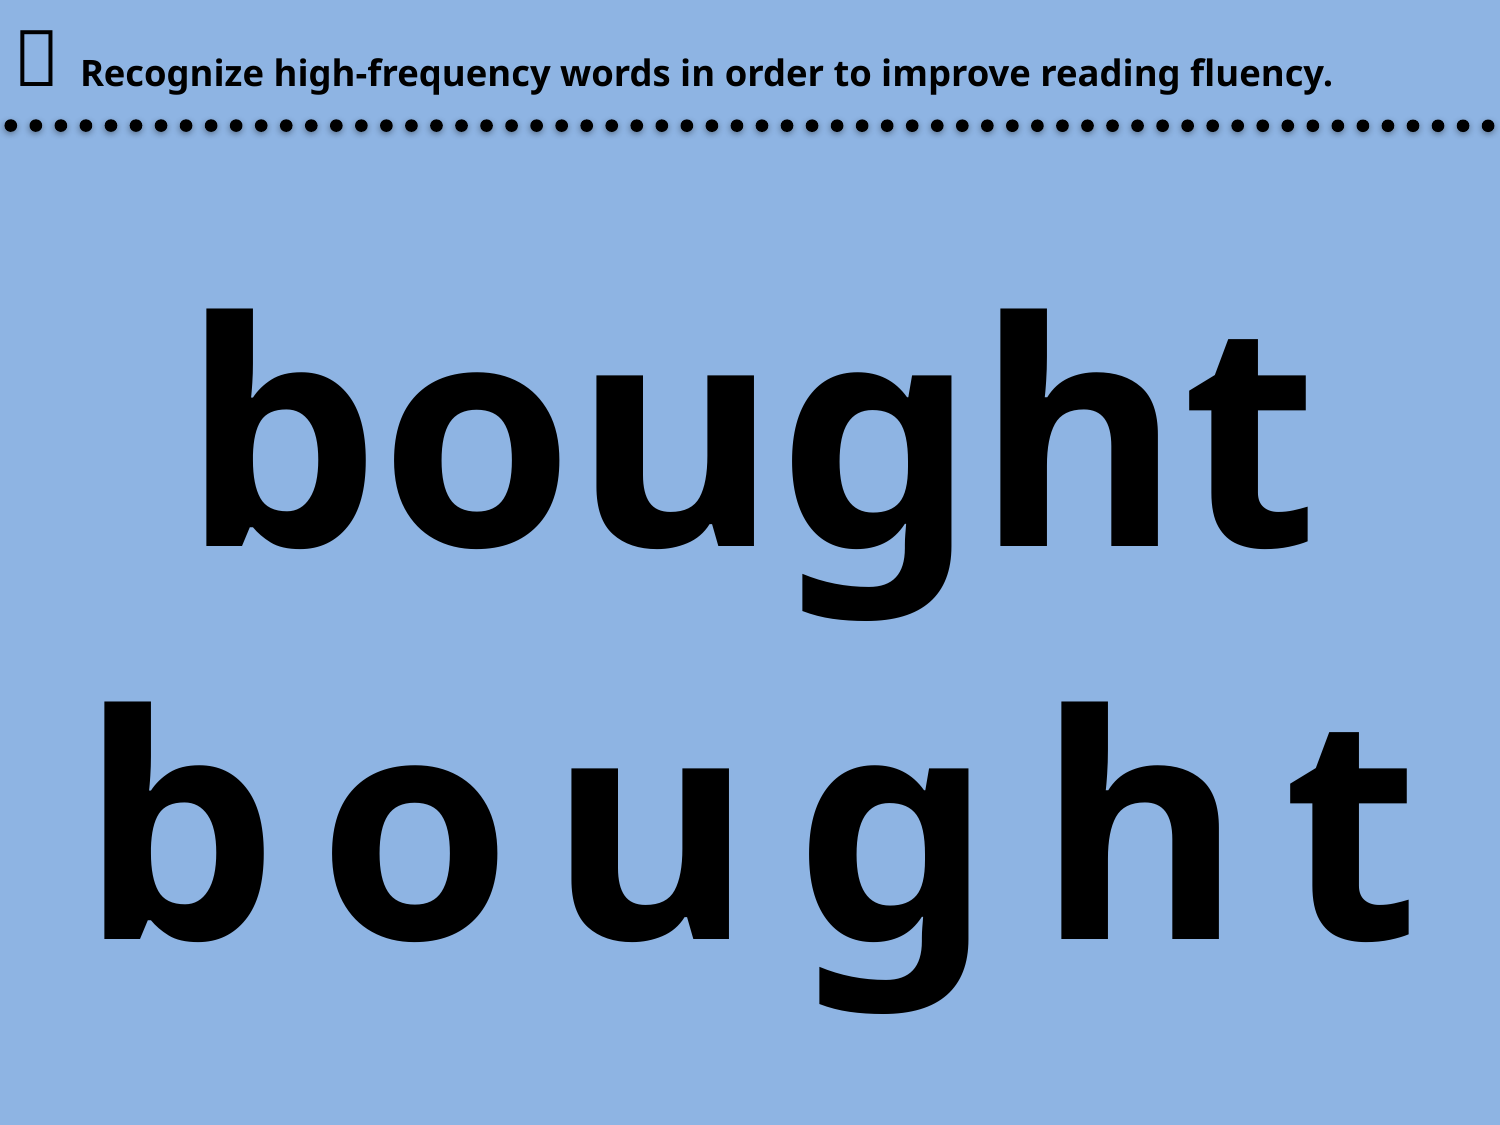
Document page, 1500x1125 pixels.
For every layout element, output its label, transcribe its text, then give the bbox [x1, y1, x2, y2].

text_box  Recognize high-frequency words in order to improve reading fluency. [0, 0, 1500, 109]
text_box u [509, 694, 771, 936]
text_box t [1229, 694, 1475, 936]
text_box b [56, 694, 292, 936]
text_box h [1017, 693, 1263, 935]
text_box g [771, 694, 1017, 936]
title bought [112, 300, 1388, 542]
text_box o [292, 694, 509, 936]
